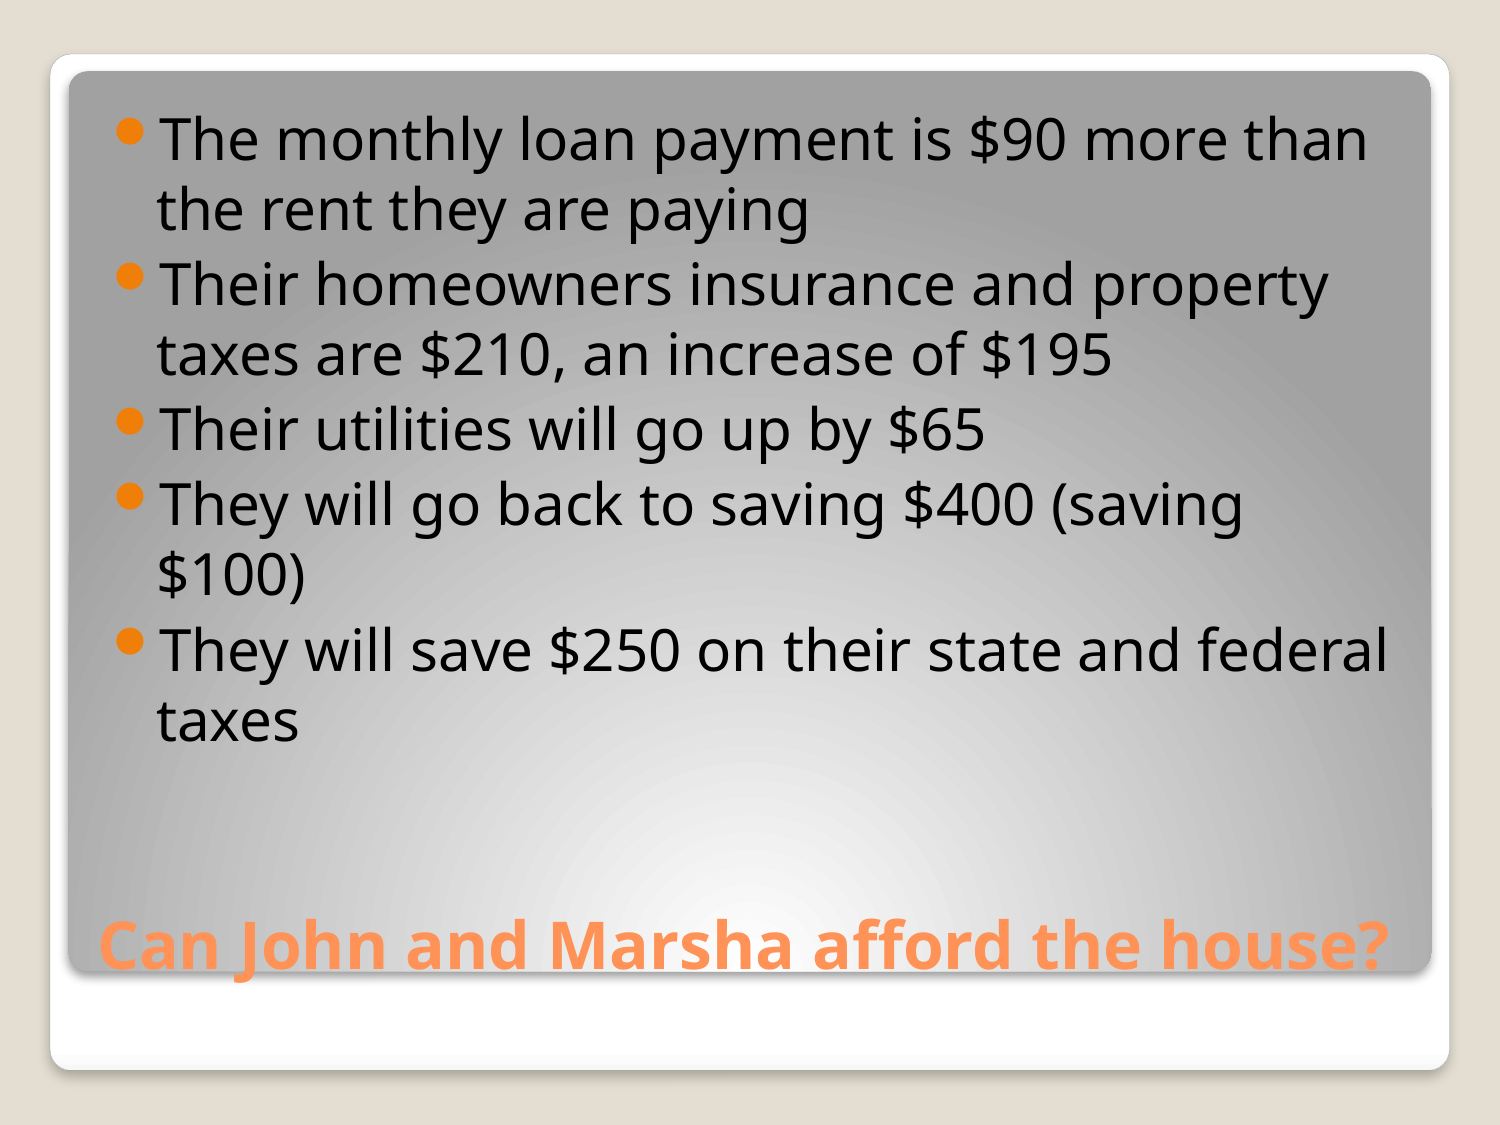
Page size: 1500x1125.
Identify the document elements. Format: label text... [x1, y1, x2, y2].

list The monthly loan payment is $90 more than the rent they are paying Their homeowners insurance and property taxes are $210, an increase of $195 Their utilities will go up by $65 They will go back to saving $400 (saving $100) They will save $250 on their state and federal taxes [82, 86, 1425, 774]
title Can John and Marsha afford the house? [82, 817, 1425, 990]
